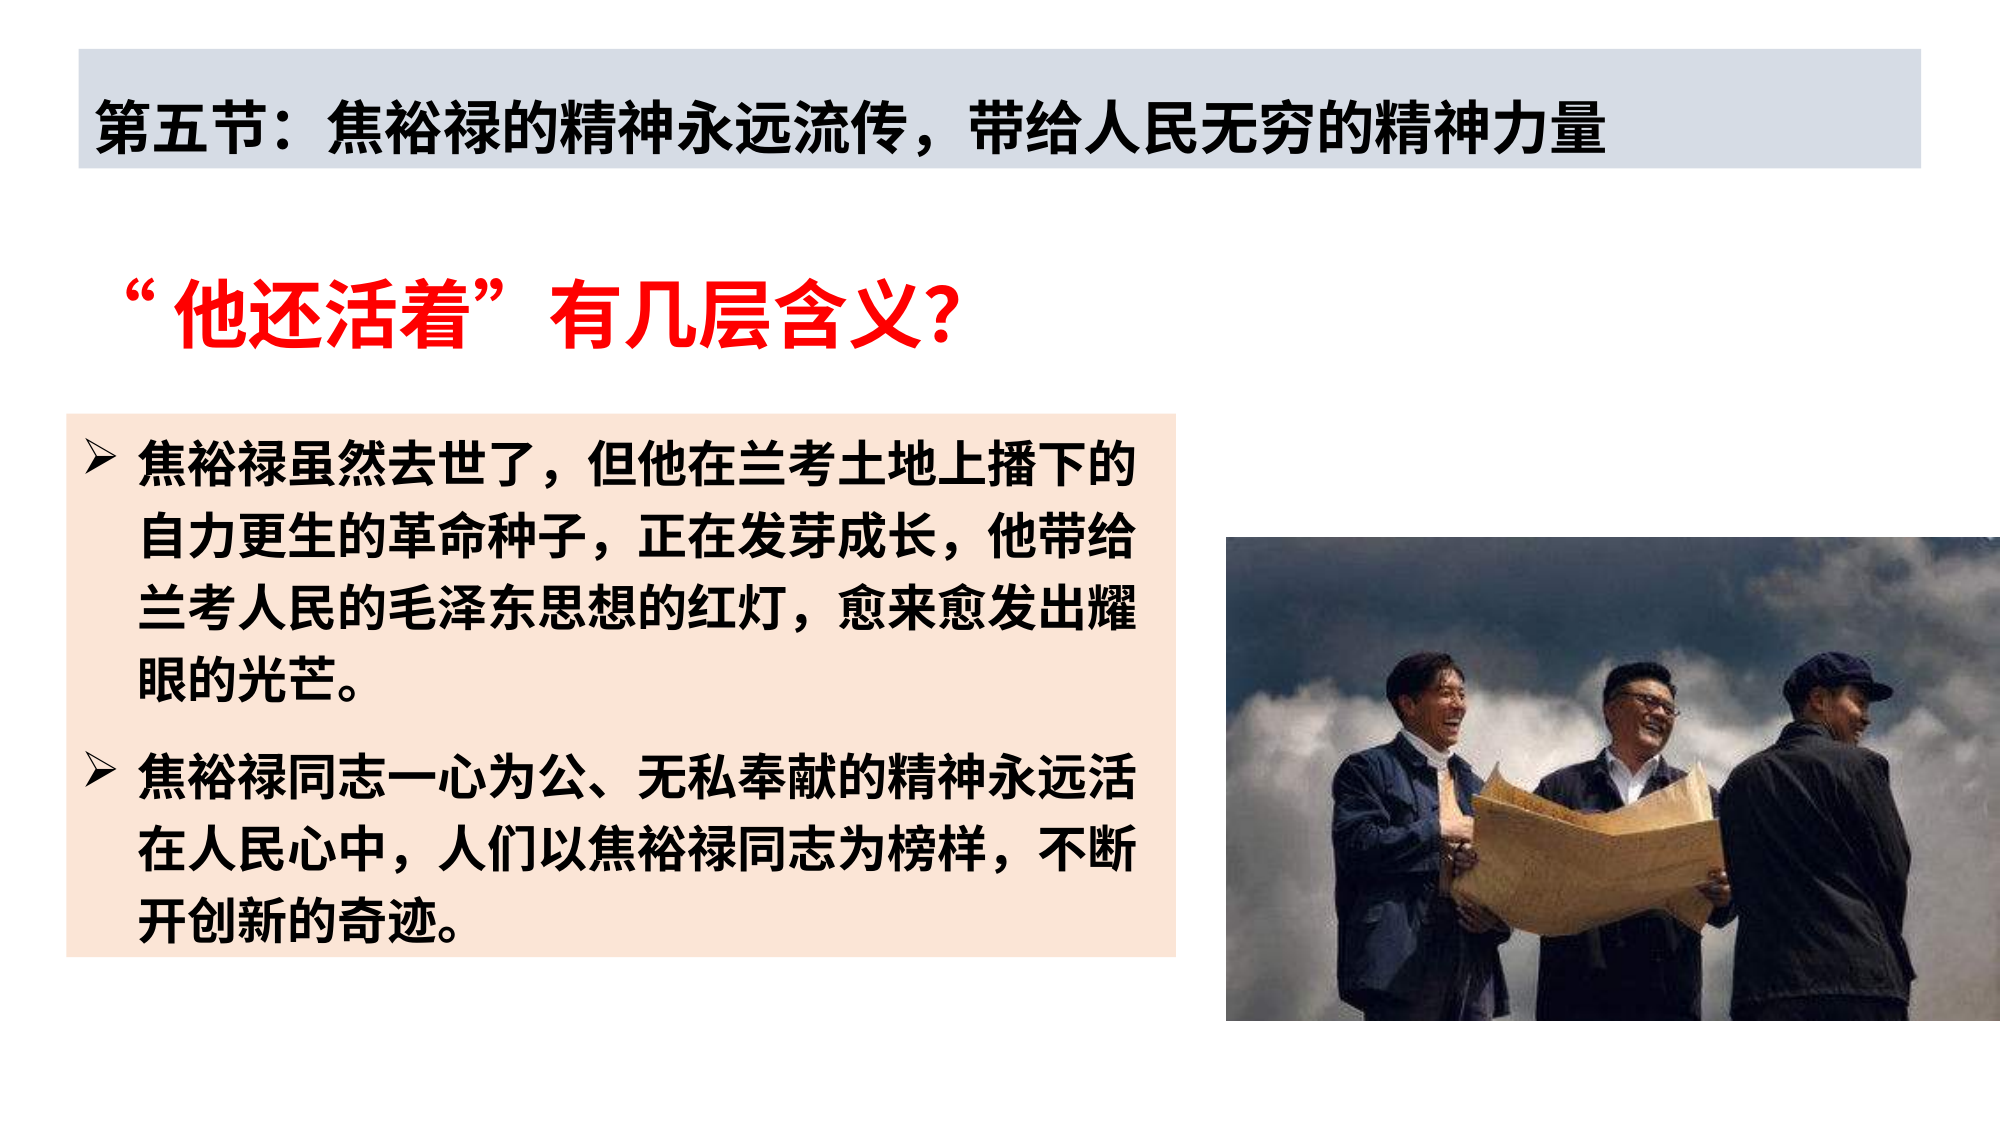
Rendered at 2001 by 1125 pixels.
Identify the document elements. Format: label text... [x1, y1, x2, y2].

text_box “他还活着”有几层含义？ [66, 260, 1502, 365]
picture [1225, 537, 2000, 1021]
text_box 焦裕禄虽然去世了，但他在兰考土地上播下的自力更生的革命种子，正在发芽成长，他带给兰考人民的毛泽东思想的红灯，愈来愈发出耀眼的光芒。 焦裕禄同志一心为公、无私奉献的精神永远活在人民心中，人们以焦裕禄同志为榜样，不断开创新的奇迹。 [66, 413, 1176, 958]
text_box 第五节：焦裕禄的精神永远流传，带给人民无穷的精神力量 [78, 48, 1922, 169]
